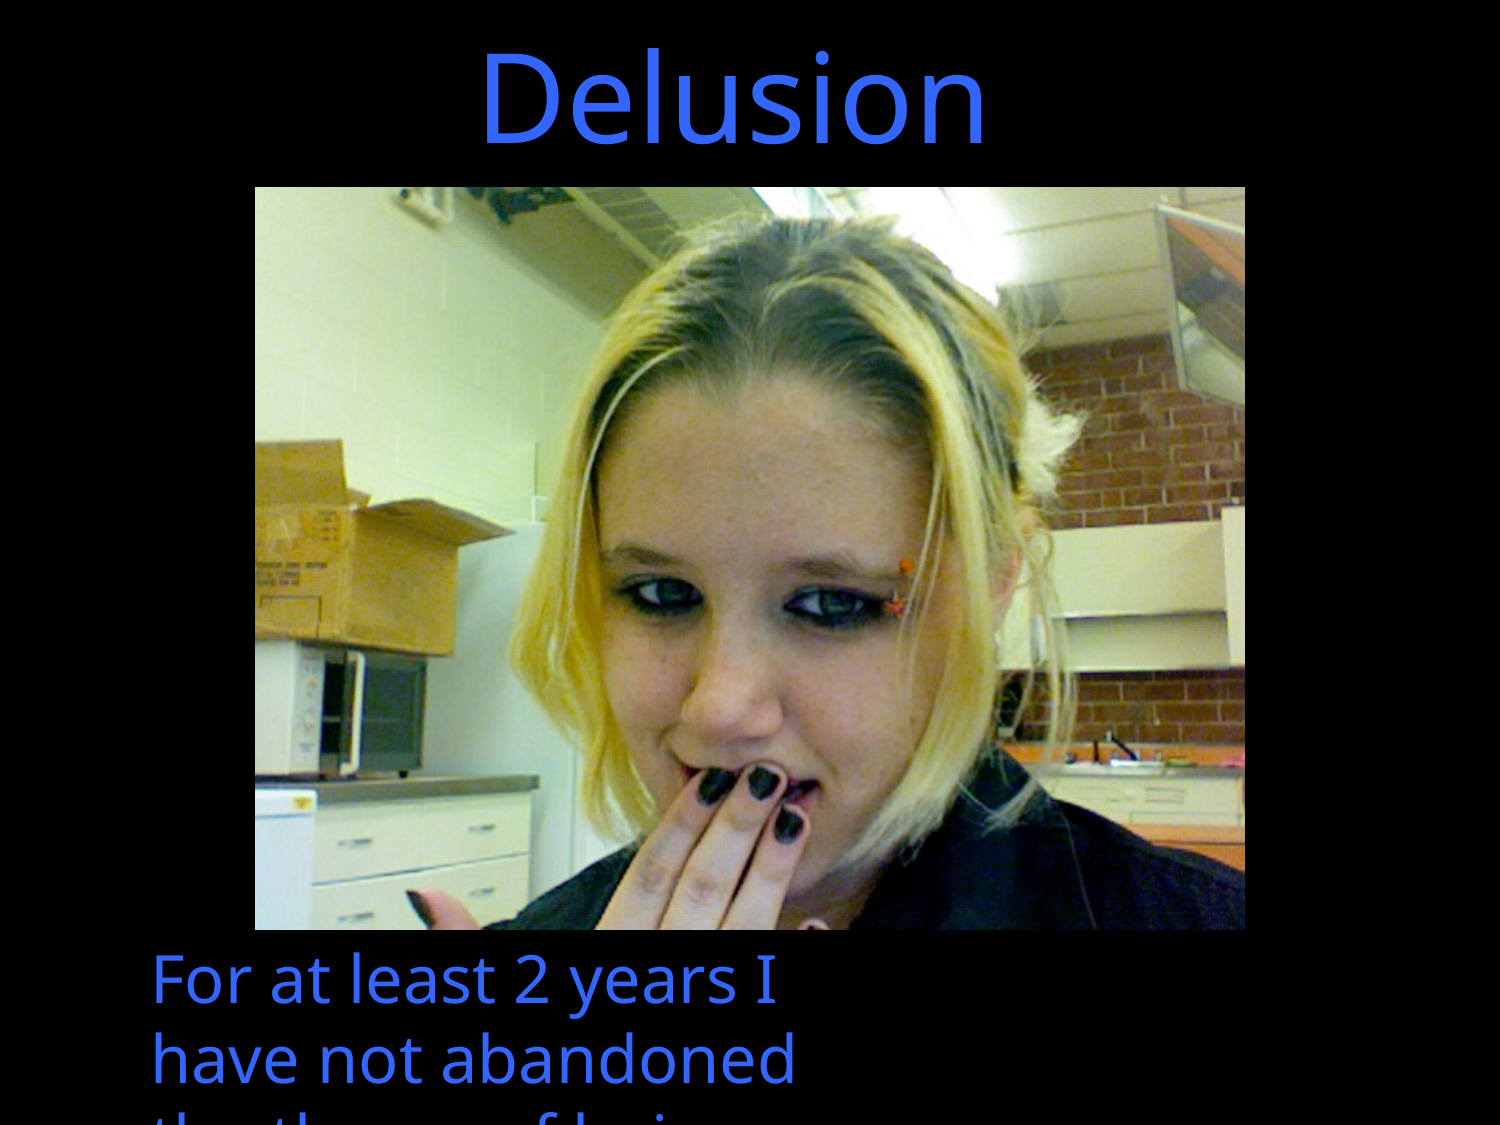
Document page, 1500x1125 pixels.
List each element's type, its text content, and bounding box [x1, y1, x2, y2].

text_box For at least 2 years I have not abandoned the theory of being a female mechanic [135, 939, 924, 1125]
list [74, 187, 1426, 931]
title Delusion [75, 0, 1425, 186]
